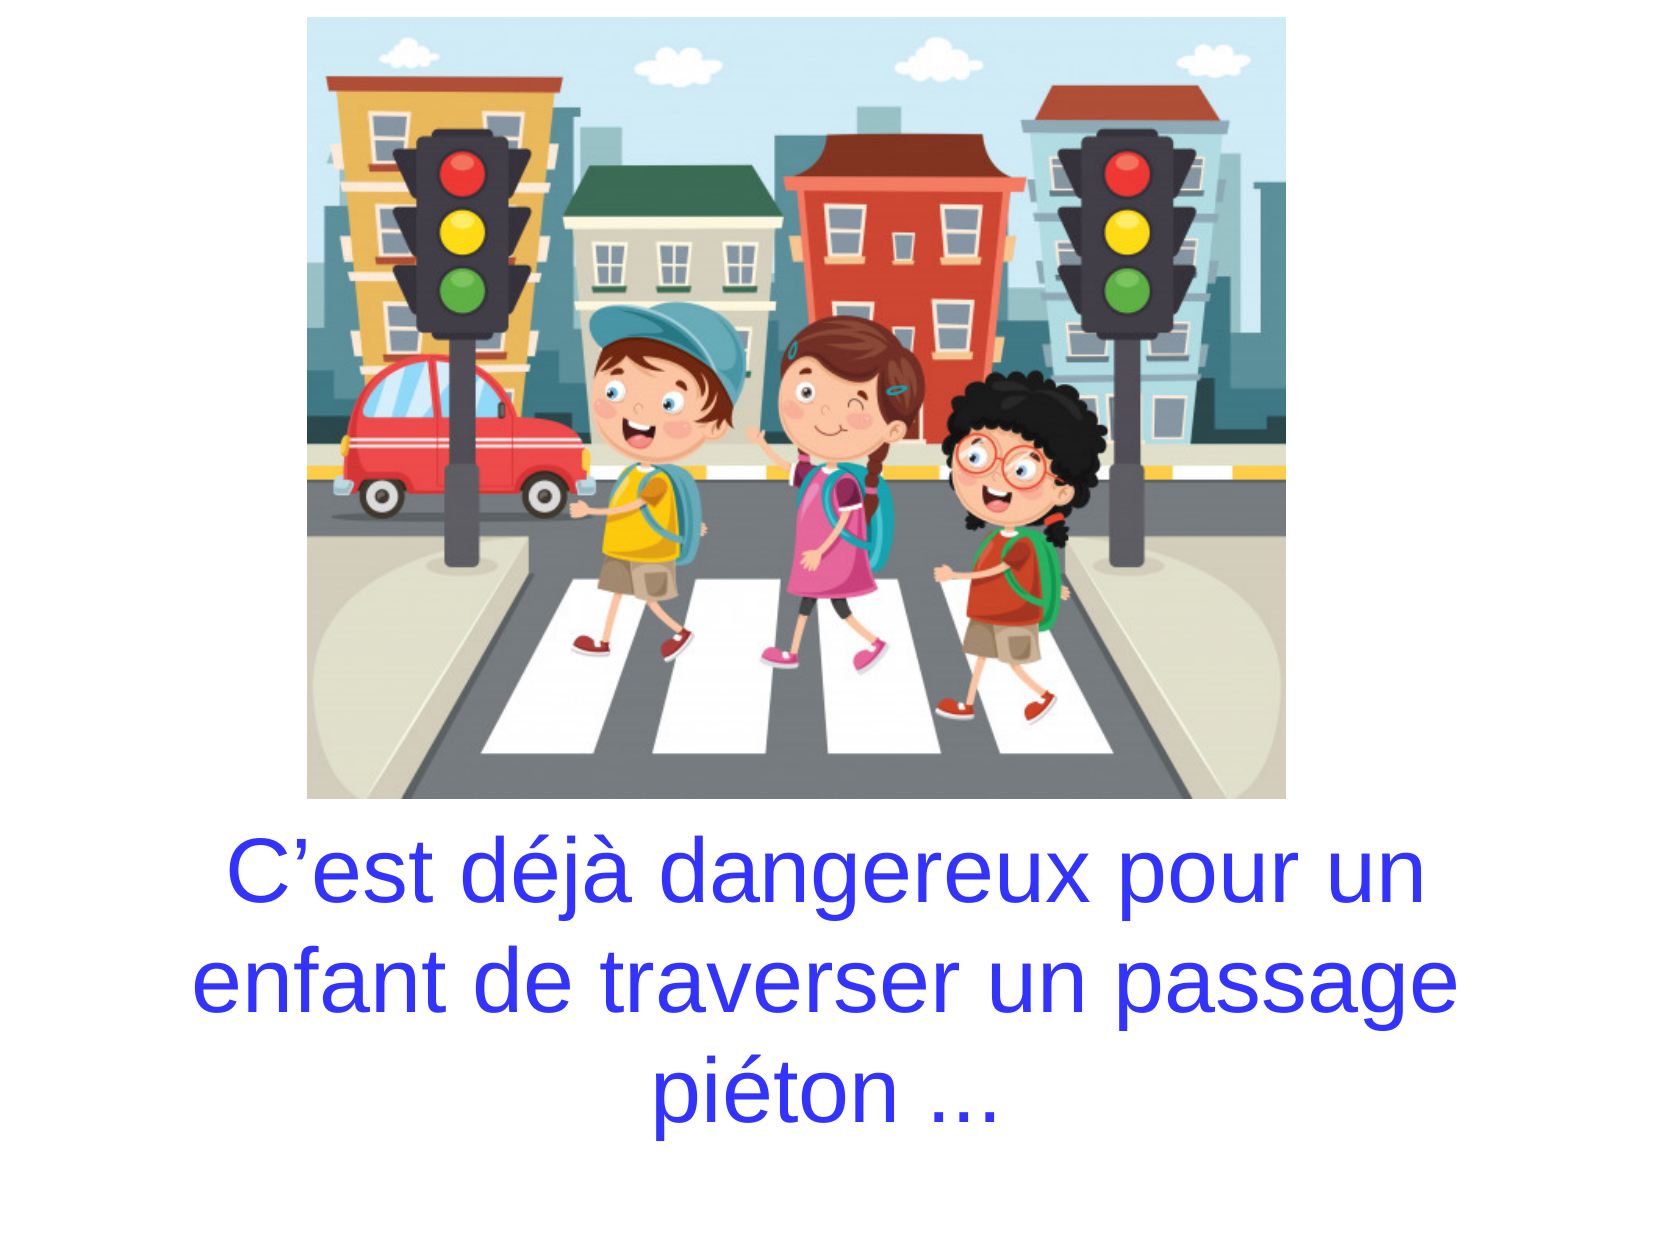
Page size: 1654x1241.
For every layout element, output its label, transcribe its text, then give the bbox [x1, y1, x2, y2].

title C’est déjà dangereux pour un enfant de traverser un passage piéton ... [176, 711, 1478, 1241]
picture [307, 17, 1286, 799]
